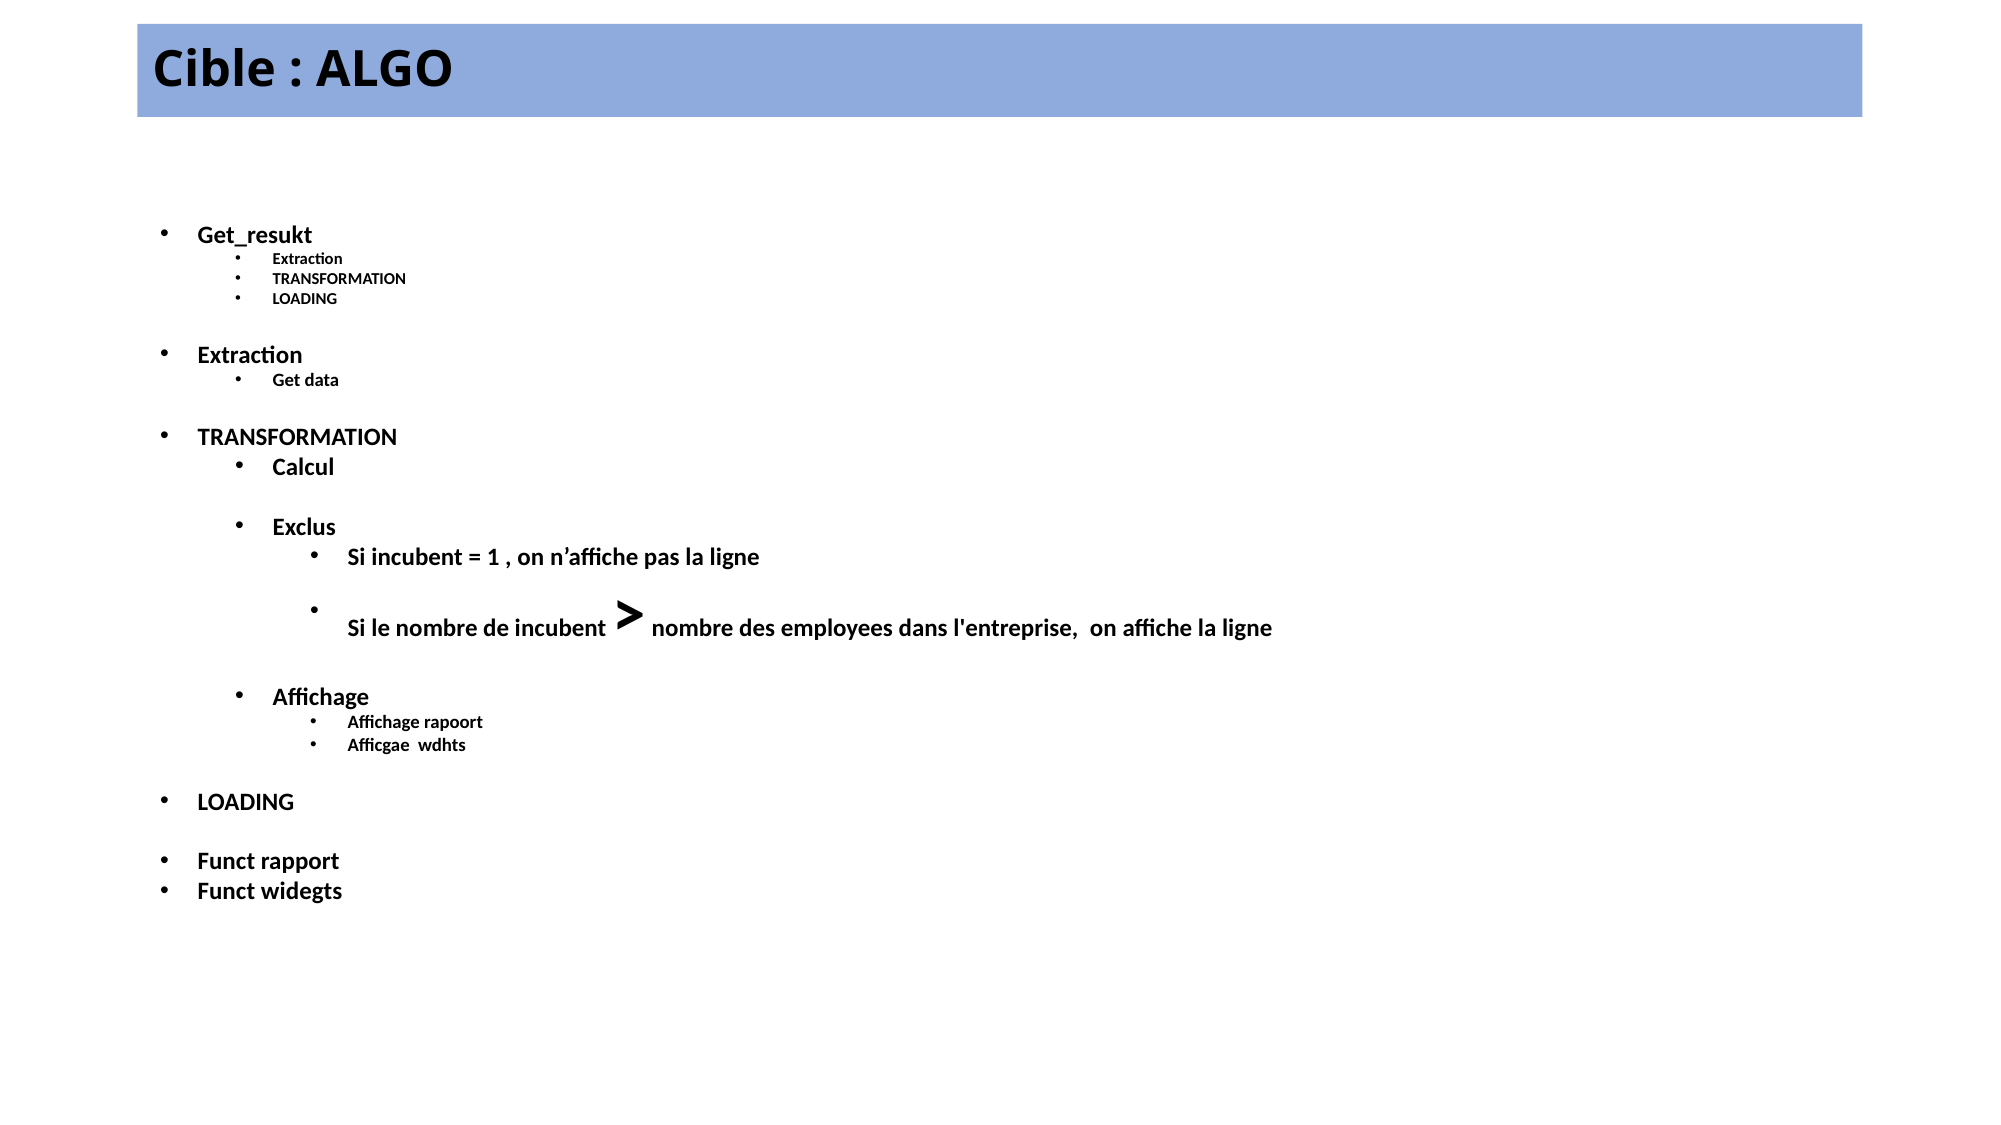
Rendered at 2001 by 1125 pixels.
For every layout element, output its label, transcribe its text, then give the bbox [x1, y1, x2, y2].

list Get_resukt Extraction TRANSFORMATION LOADING Extraction Get data TRANSFORMATION Calcul Exclus Si incubent = 1 , on n’affiche pas la ligne Si le nombre de incubent > nombre des employees dans l'entreprise, on affiche la ligne Affichage Affichage rapoort Afficgae wdhts LOADING Funct rapport Funct widegts [145, 210, 1871, 925]
title Cible : ALGO [137, 23, 1863, 117]
